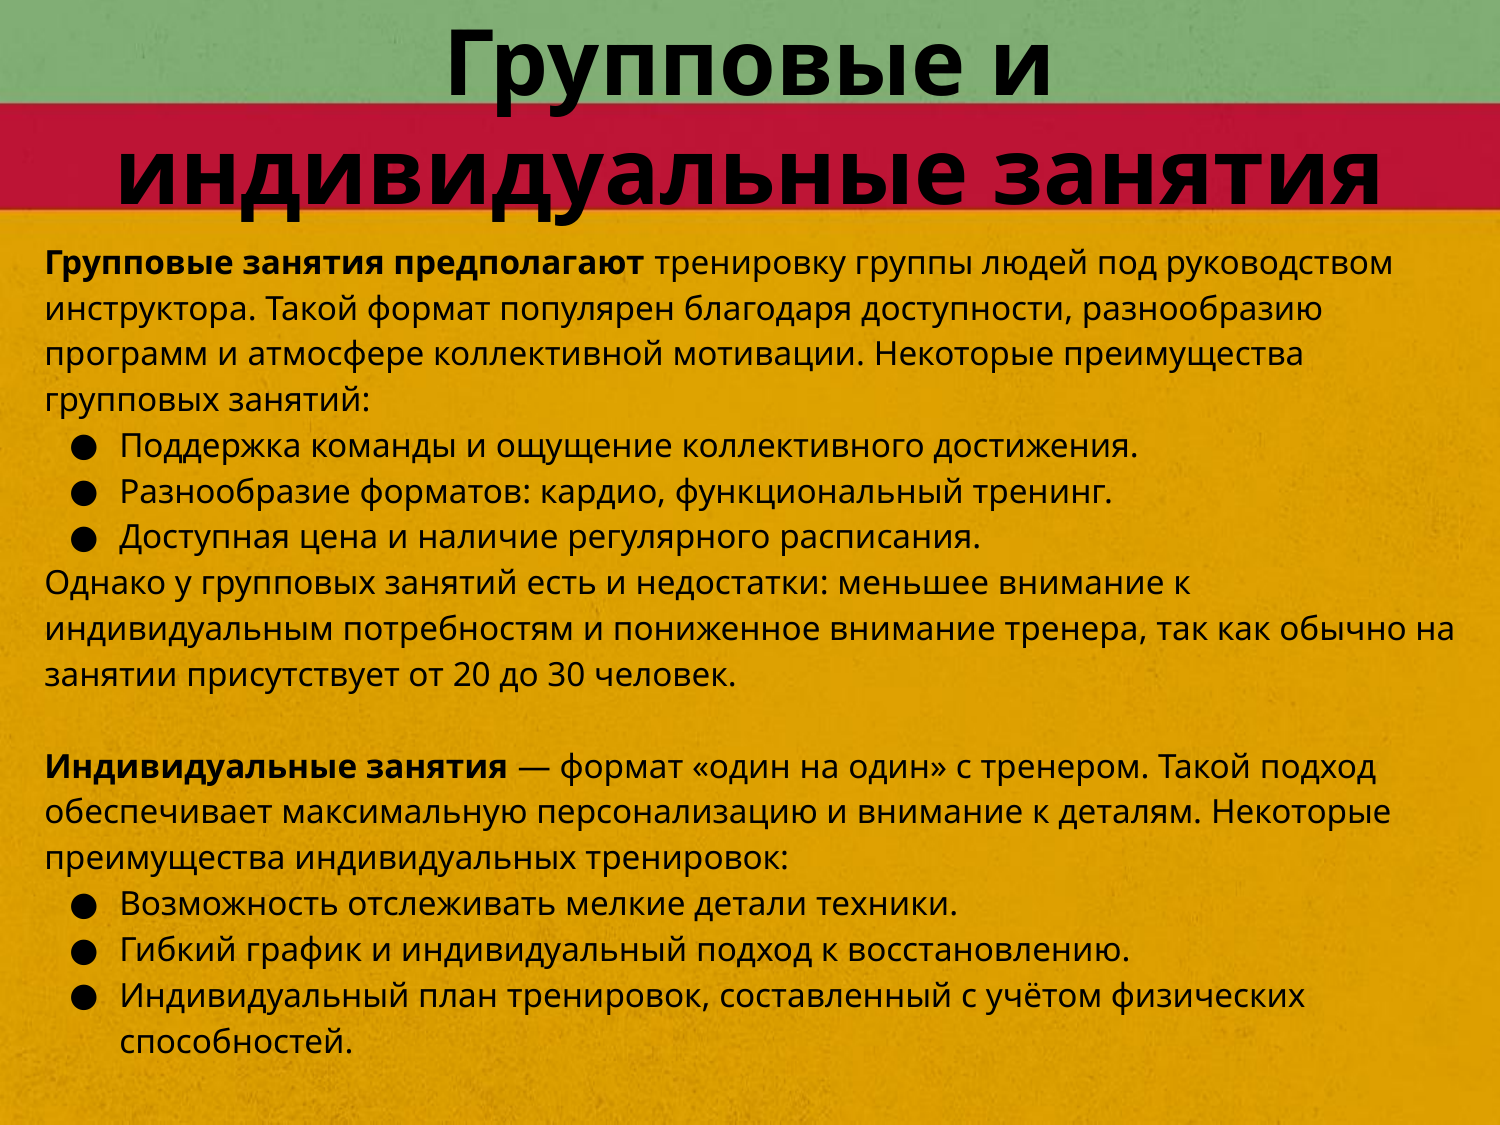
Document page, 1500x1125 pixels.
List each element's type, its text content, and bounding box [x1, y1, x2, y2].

text_box Групповые занятия предполагают тренировку группы людей под руководством инструктора. Такой формат популярен благодаря доступности, разнообразию программ и атмосфере коллективной мотивации. Некоторые преимущества групповых занятий: Поддержка команды и ощущение коллективного достижения. Разнообразие форматов: кардио, функциональный тренинг. Доступная цена и наличие регулярного расписания. Однако у групповых занятий есть и недостатки: меньшее внимание к индивидуальным потребностям и пониженное внимание тренера, так как обычно на занятии присутствует от 20 до 30 человек. Индивидуальные занятия — формат «один на один» с тренером. Такой подход обеспечивает максимальную персонализацию и внимание к деталям. Некоторые преимущества индивидуальных тренировок: Возможность отслеживать мелкие детали техники. Гибкий график и индивидуальный подход к восстановлению. Индивидуальный план тренировок, составленный с учётом физических способностей. [29, 219, 1483, 1094]
title Групповые и индивидуальные занятия [17, 66, 1483, 239]
picture [0, 0, 1500, 1125]
